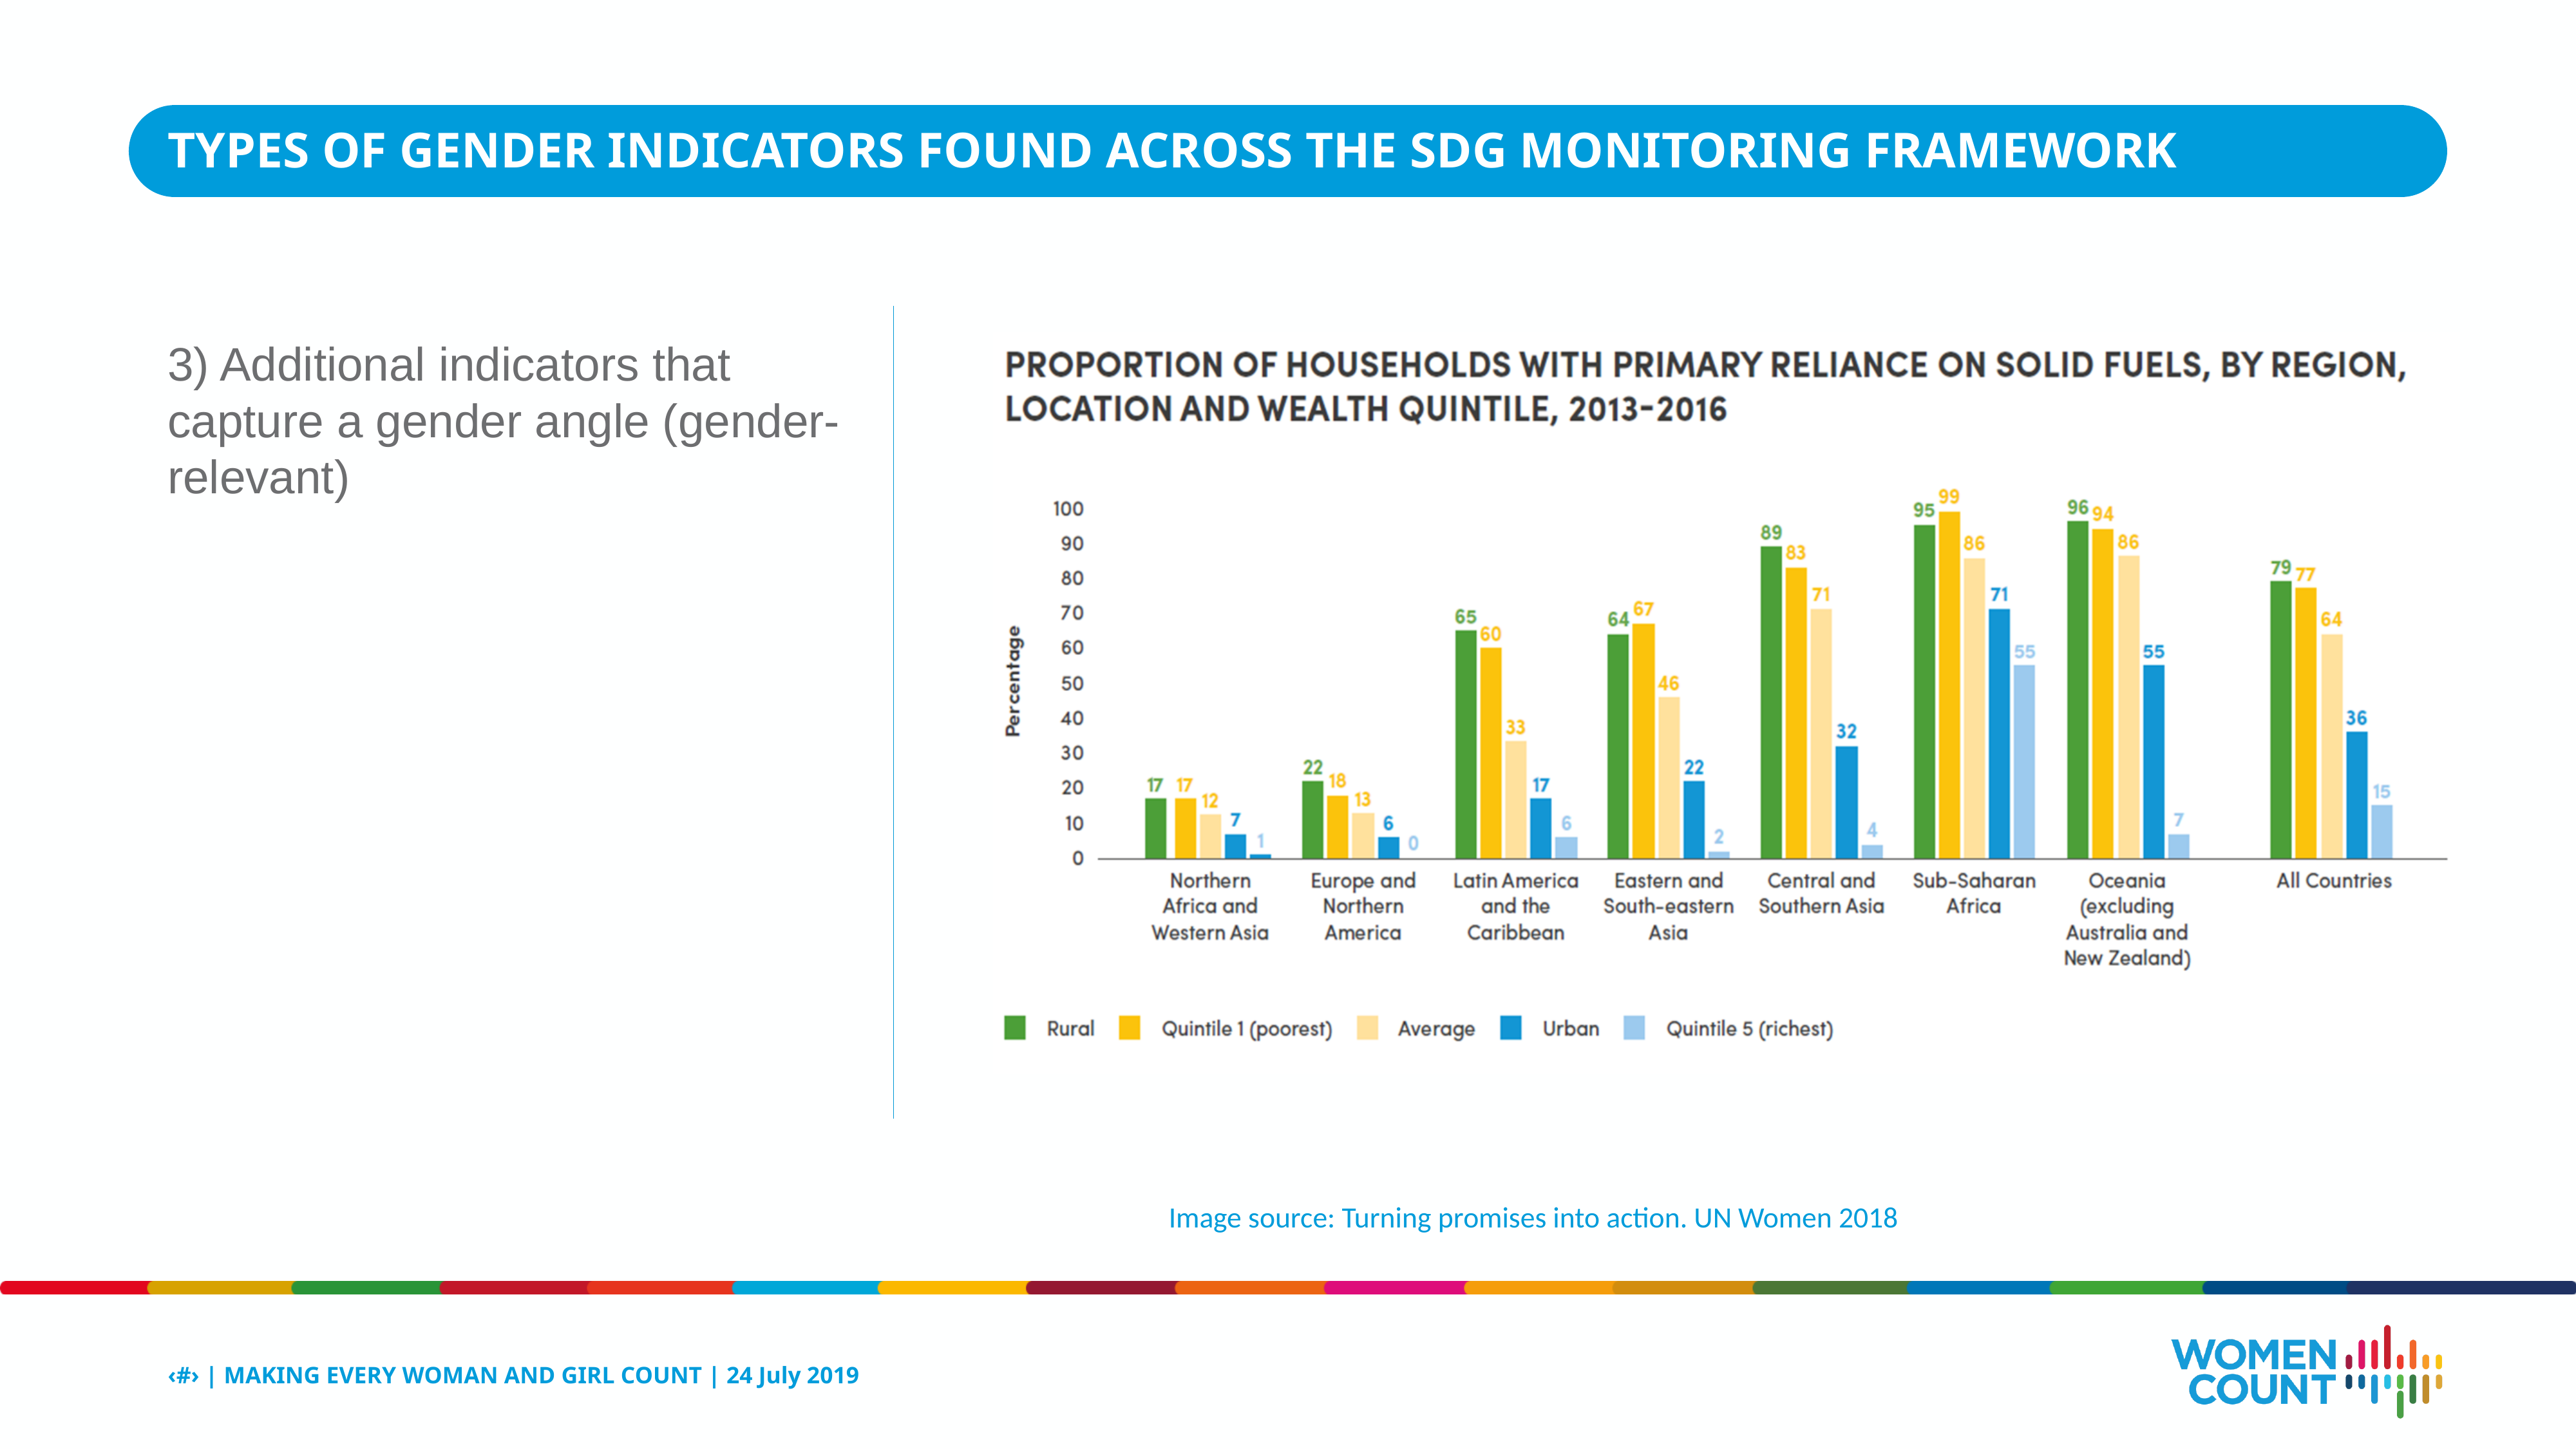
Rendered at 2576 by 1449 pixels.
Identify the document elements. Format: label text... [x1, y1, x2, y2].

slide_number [167, 1360, 1542, 1388]
list TYPES OF GENDER INDICATORS FOUND ACROSS THE SDG MONITORING FRAMEWORK [167, 119, 2411, 178]
list 3) Additional indicators that capture a gender angle (gender-relevant) [167, 334, 853, 505]
picture [993, 332, 2460, 1074]
text_box Image source: Turning promises into action. UN Women 2018 [1159, 1193, 2295, 1239]
